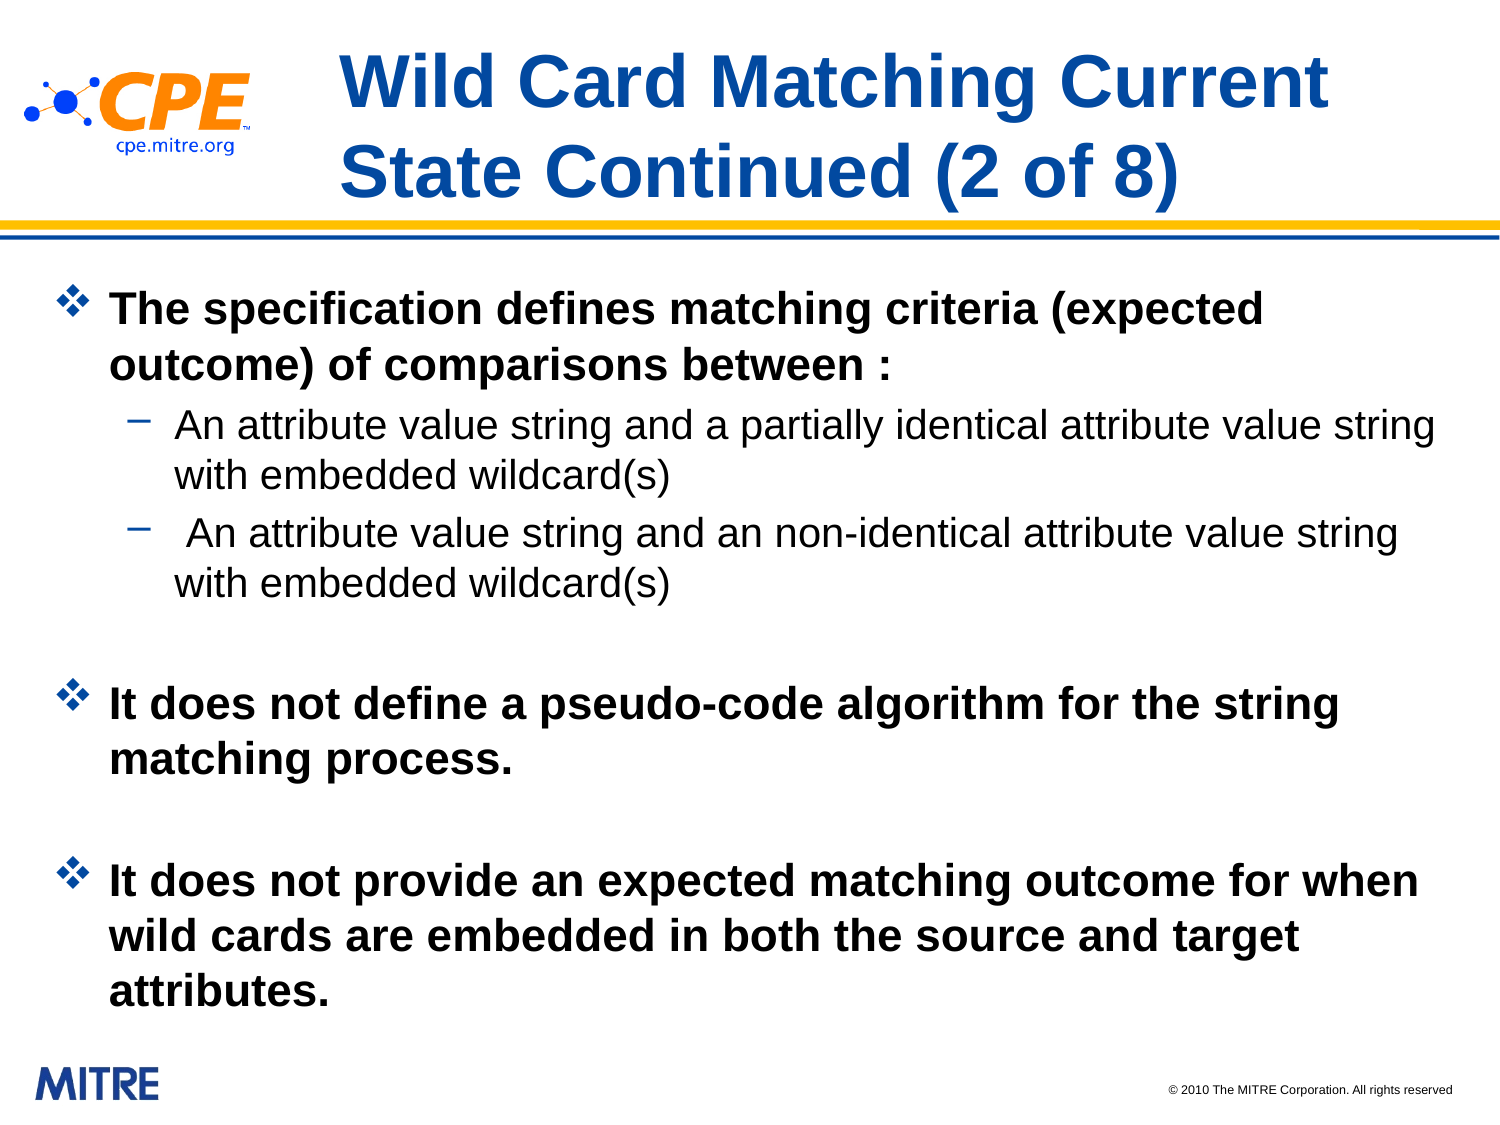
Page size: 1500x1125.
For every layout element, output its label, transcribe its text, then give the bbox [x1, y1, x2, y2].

picture [24, 72, 250, 156]
title Wild Card Matching Current State Continued (2 of 8) [324, 44, 1438, 201]
picture [30, 1064, 163, 1106]
list The specification defines matching criteria (expected outcome) of comparisons between : An attribute value string and a partially identical attribute value string with embedded wildcard(s) An attribute value string and an non-identical attribute value string with embedded wildcard(s) It does not define a pseudo-code algorithm for the string matching process. It does not provide an expected matching outcome for when wild cards are embedded in both the source and target attributes. [37, 271, 1463, 990]
